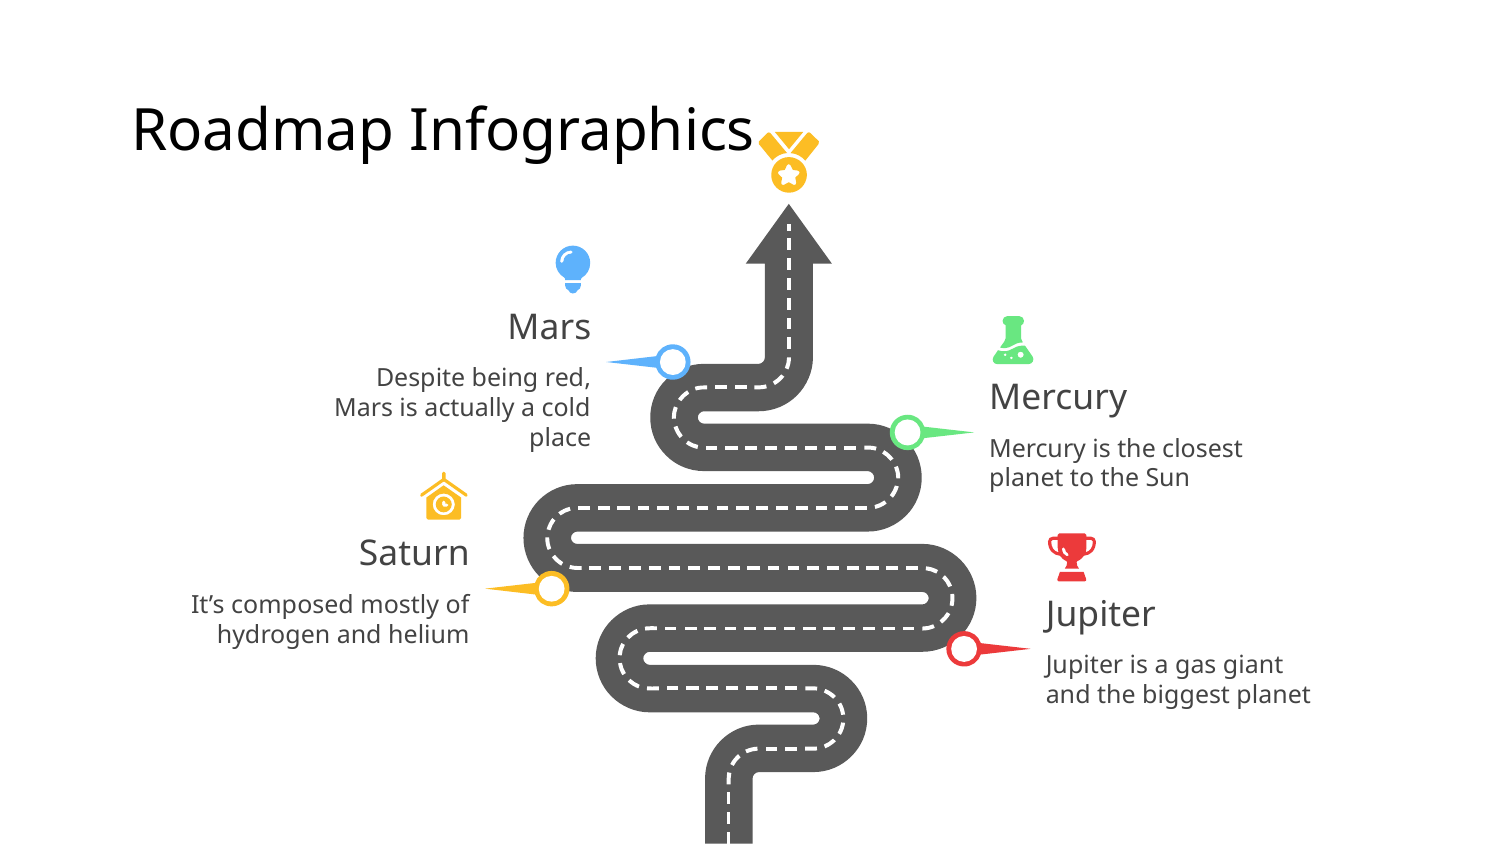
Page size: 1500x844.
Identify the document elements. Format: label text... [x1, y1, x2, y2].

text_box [946, 533, 1341, 722]
title Roadmap Infographics [116, 88, 1384, 167]
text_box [758, 131, 820, 193]
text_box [296, 245, 691, 435]
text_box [523, 203, 977, 844]
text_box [175, 471, 570, 662]
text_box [889, 315, 1284, 506]
